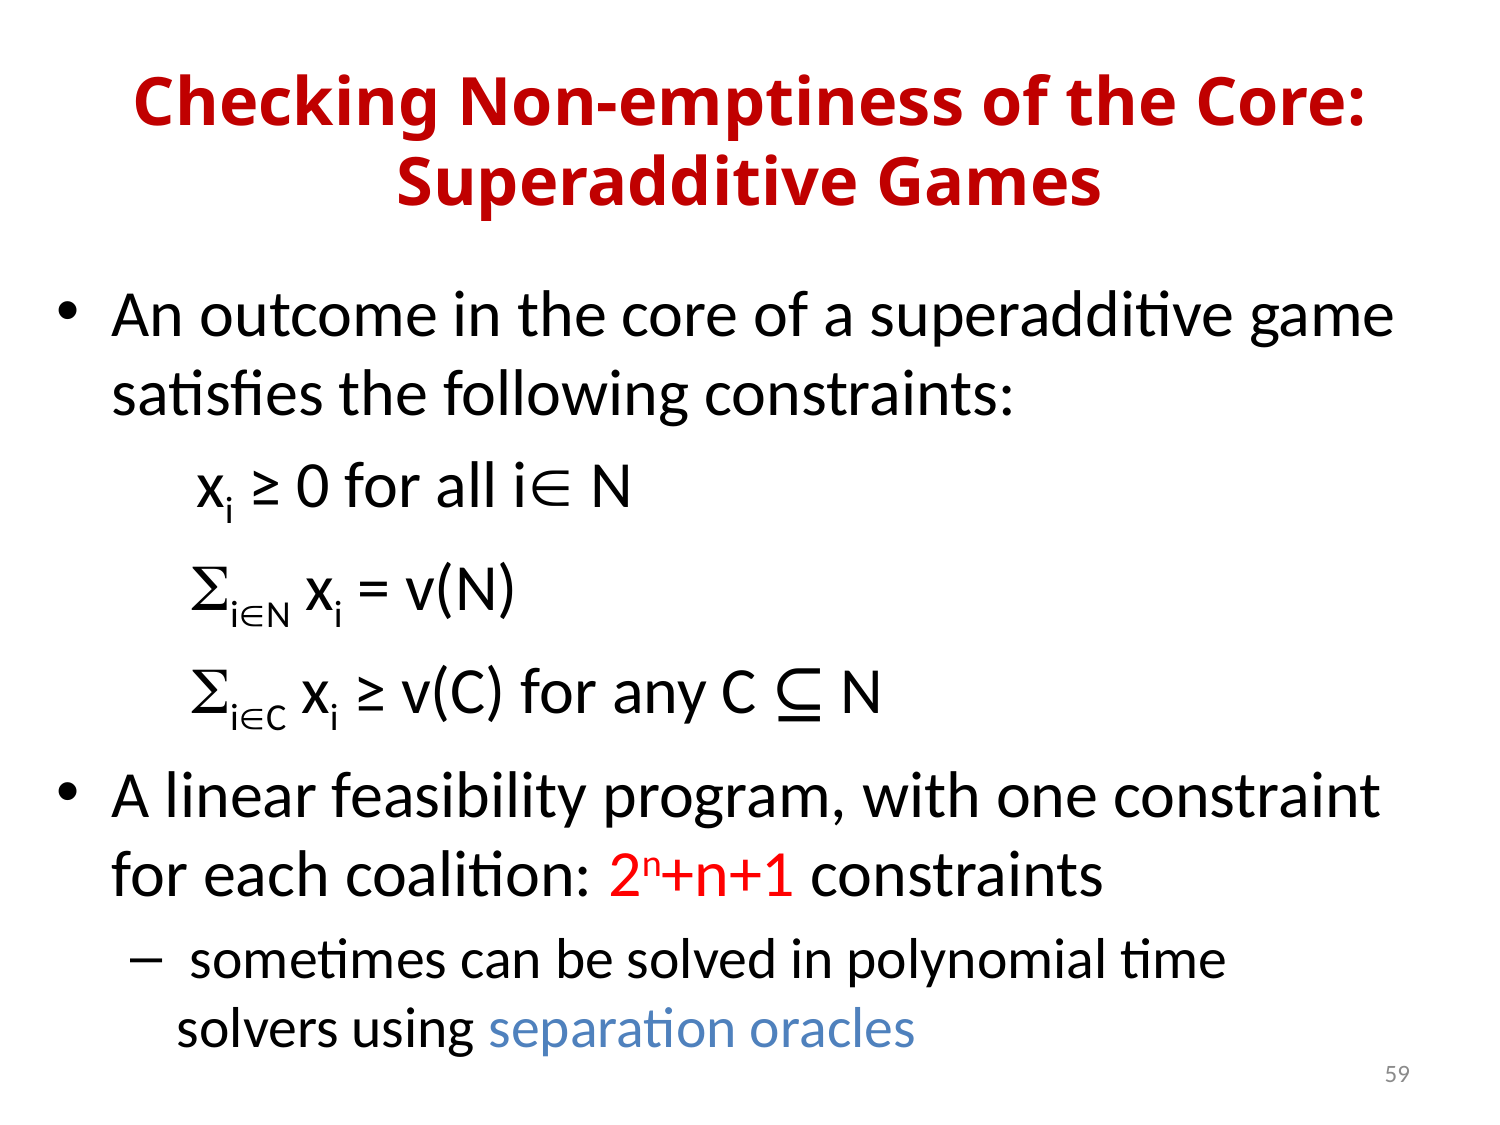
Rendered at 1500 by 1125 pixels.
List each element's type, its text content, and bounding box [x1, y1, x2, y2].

title Checking Non-emptiness of the Core: Superadditive Games [75, 45, 1425, 233]
list An outcome in the core of a superadditive game satisfies the following constraints: xi ≥ 0 for all i N SiN xi = v(N) SiC xi ≥ v(C) for any C ⊆ N A linear feasibility program, with one constraint for each coalition: 2n+n+1 constraints sometimes can be solved in polynomial time solvers using separation oracles [41, 262, 1425, 1083]
slide_number 59 [1074, 1042, 1425, 1103]
